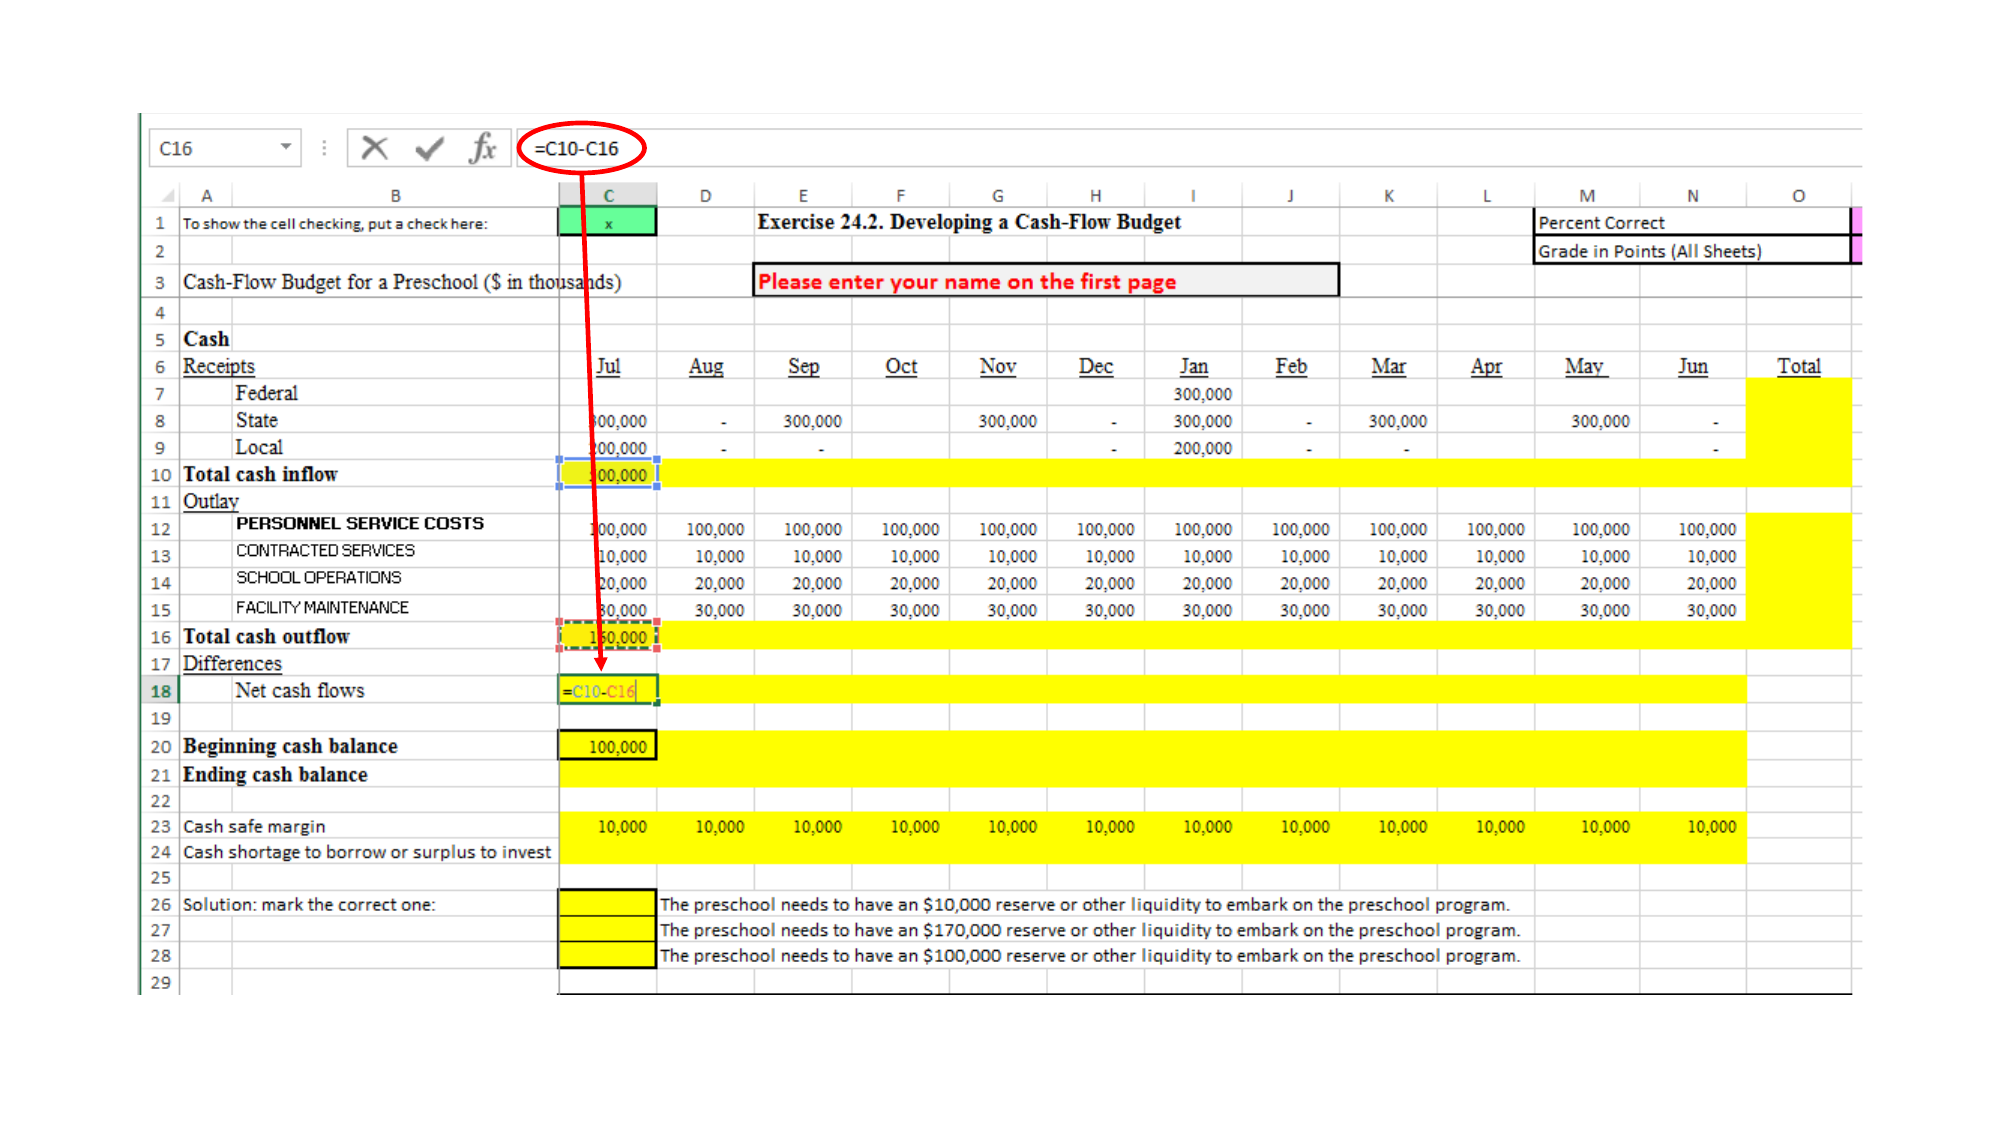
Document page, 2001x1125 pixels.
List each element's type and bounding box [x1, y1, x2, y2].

text_box [581, 172, 602, 672]
list [137, 113, 1863, 995]
